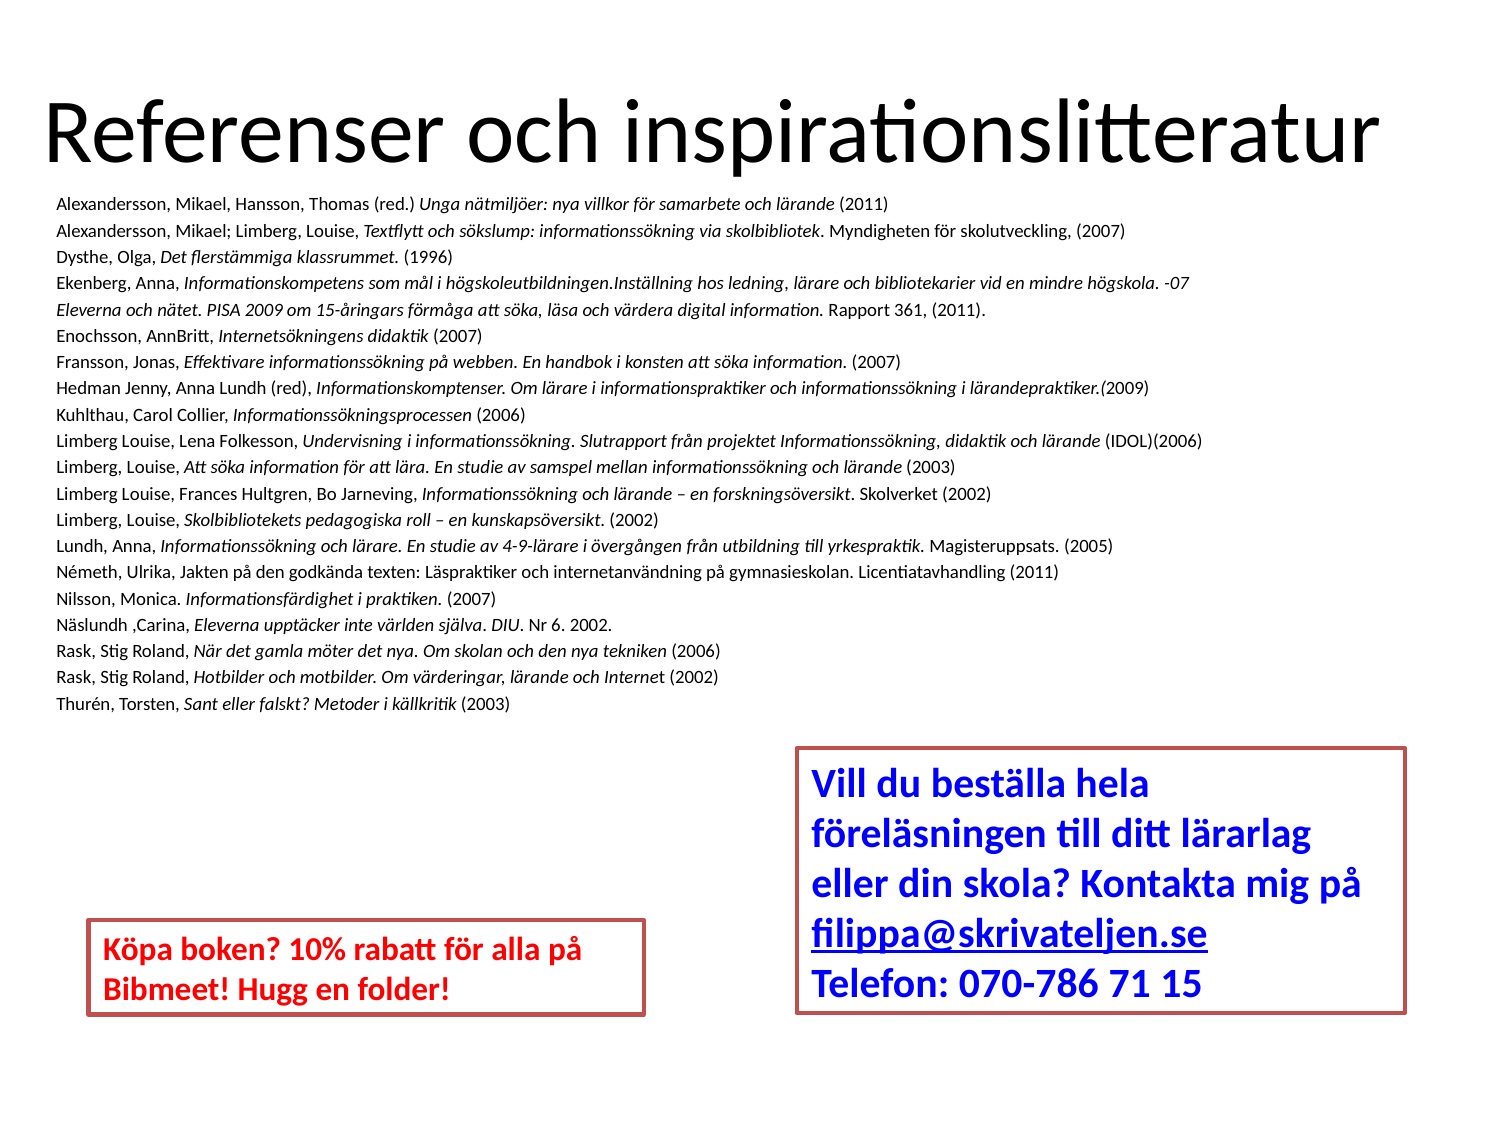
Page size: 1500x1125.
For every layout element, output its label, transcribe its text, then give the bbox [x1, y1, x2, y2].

list Alexandersson, Mikael, Hansson, Thomas (red.) Unga nätmiljöer: nya villkor för samarbete och lärande (2011) Alexandersson, Mikael; Limberg, Louise, Textflytt och sökslump: informationssökning via skolbibliotek. Myndigheten för skolutveckling, (2007) Dysthe, Olga, Det flerstämmiga klassrummet. (1996) Ekenberg, Anna, Informationskompetens som mål i högskoleutbildningen.Inställning hos ledning, lärare och bibliotekarier vid en mindre högskola. -07 Eleverna och nätet. PISA 2009 om 15-åringars förmåga att söka, läsa och värdera digital information. Rapport 361, (2011). Enochsson, AnnBritt, Internetsökningens didaktik (2007) Fransson, Jonas, Effektivare informationssökning på webben. En handbok i konsten att söka information. (2007) Hedman Jenny, Anna Lundh (red), Informationskomptenser. Om lärare i informationspraktiker och informationssökning i lärandepraktiker.(2009) Kuhlthau, Carol Collier, Informationssökningsprocessen (2006) Limberg Louise, Lena Folkesson, Undervisning i informationssökning. Slutrapport från projektet Informationssökning, didaktik och lärande (IDOL)(2006) Limberg, Louise, Att söka information för att lära. En studie av samspel mellan informationssökning och lärande (2003) Limberg Louise, Frances Hultgren, Bo Jarneving, Informationssökning och lärande – en forskningsöversikt. Skolverket (2002) Limberg, Louise, Skolbibliotekets pedagogiska roll – en kunskapsöversikt. (2002) Lundh, Anna, Informationssökning och lärare. En studie av 4-9-lärare i övergången från utbildning till yrkespraktik. Magisteruppsats. (2005) Németh, Ulrika, Jakten på den godkända texten: Läspraktiker och internetanvändning på gymnasieskolan. Licentiatavhandling (2011) Nilsson, Monica. Informationsfärdighet i praktiken. (2007) Näslundh ,Carina, Eleverna upptäcker inte världen själva. DIU. Nr 6. 2002. Rask, Stig Roland, När det gamla möter det nya. Om skolan och den nya tekniken (2006) Rask, Stig Roland, Hotbilder och motbilder. Om värderingar, lärande och Internet (2002) Thurén, Torsten, Sant eller falskt? Metoder i källkritik (2003) [41, 184, 1471, 1125]
text_box Vill du beställa hela föreläsningen till ditt lärarlag eller din skola? Kontakta mig på filippa@skrivateljen.se Telefon: 070-786 71 15 [795, 746, 1407, 1015]
title Referenser och inspirationslitteratur [0, 54, 1427, 198]
text_box Köpa boken? 10% rabatt för alla på Bibmeet! Hugg en folder! [86, 918, 646, 1017]
